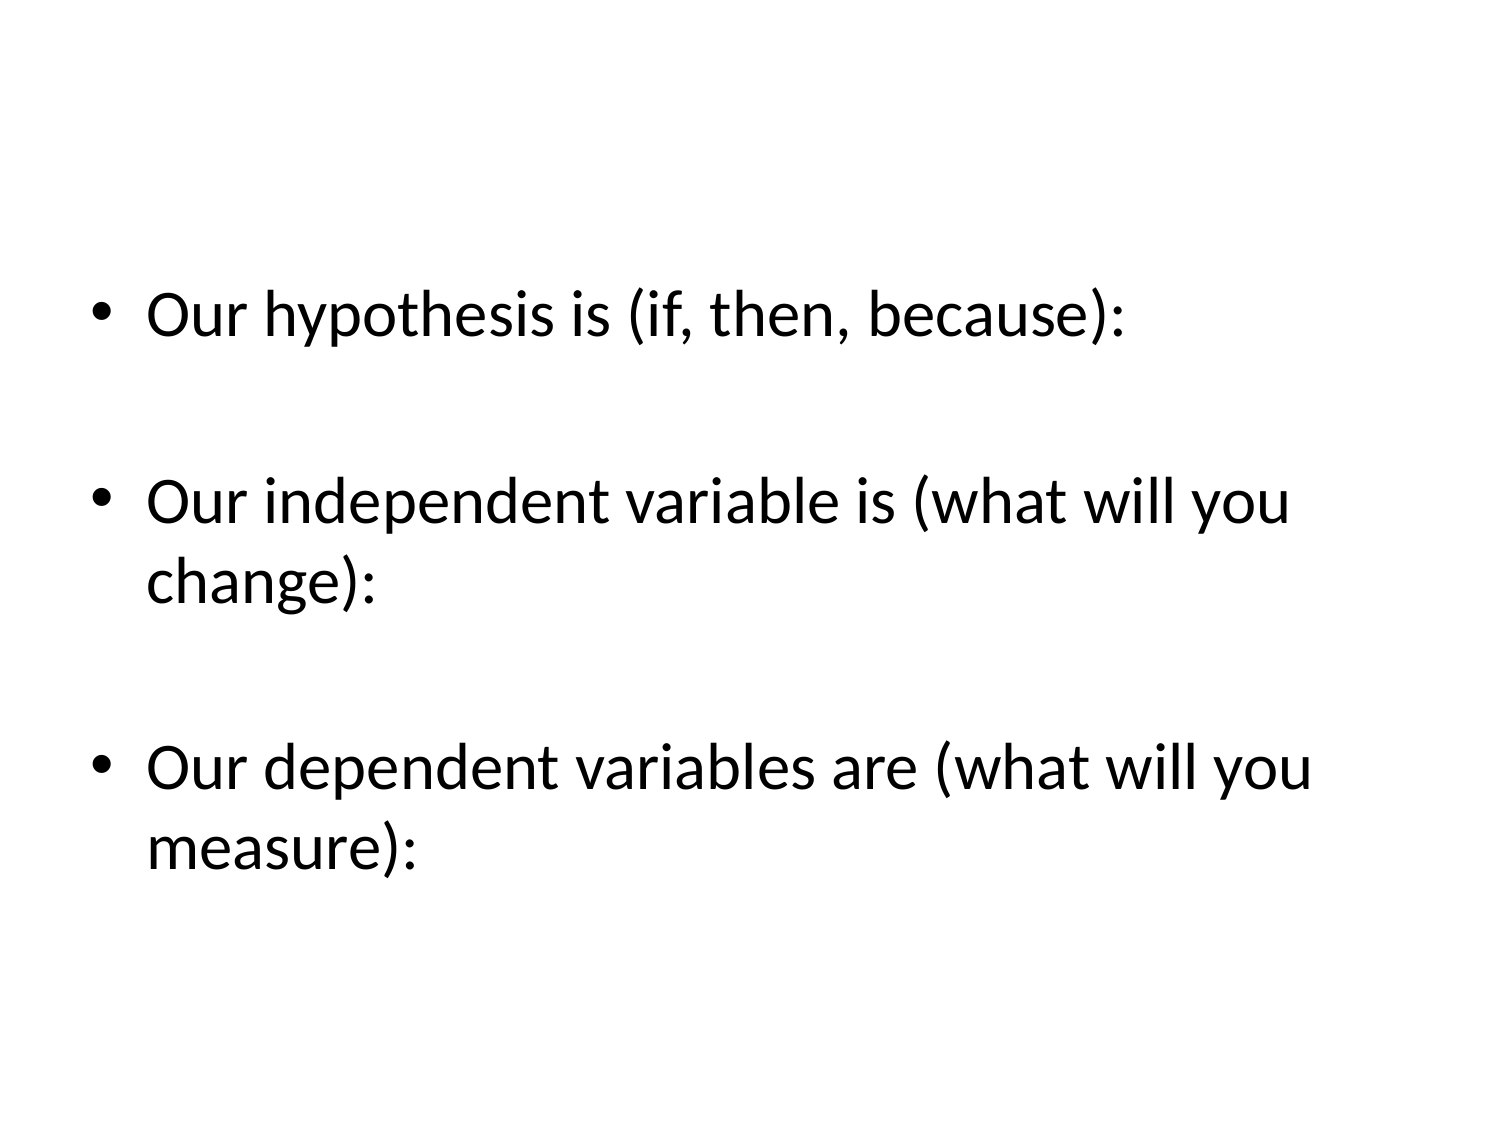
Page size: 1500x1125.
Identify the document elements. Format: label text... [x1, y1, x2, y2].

list Our hypothesis is (if, then, because): Our independent variable is (what will you change): Our dependent variables are (what will you measure): [75, 262, 1425, 1005]
